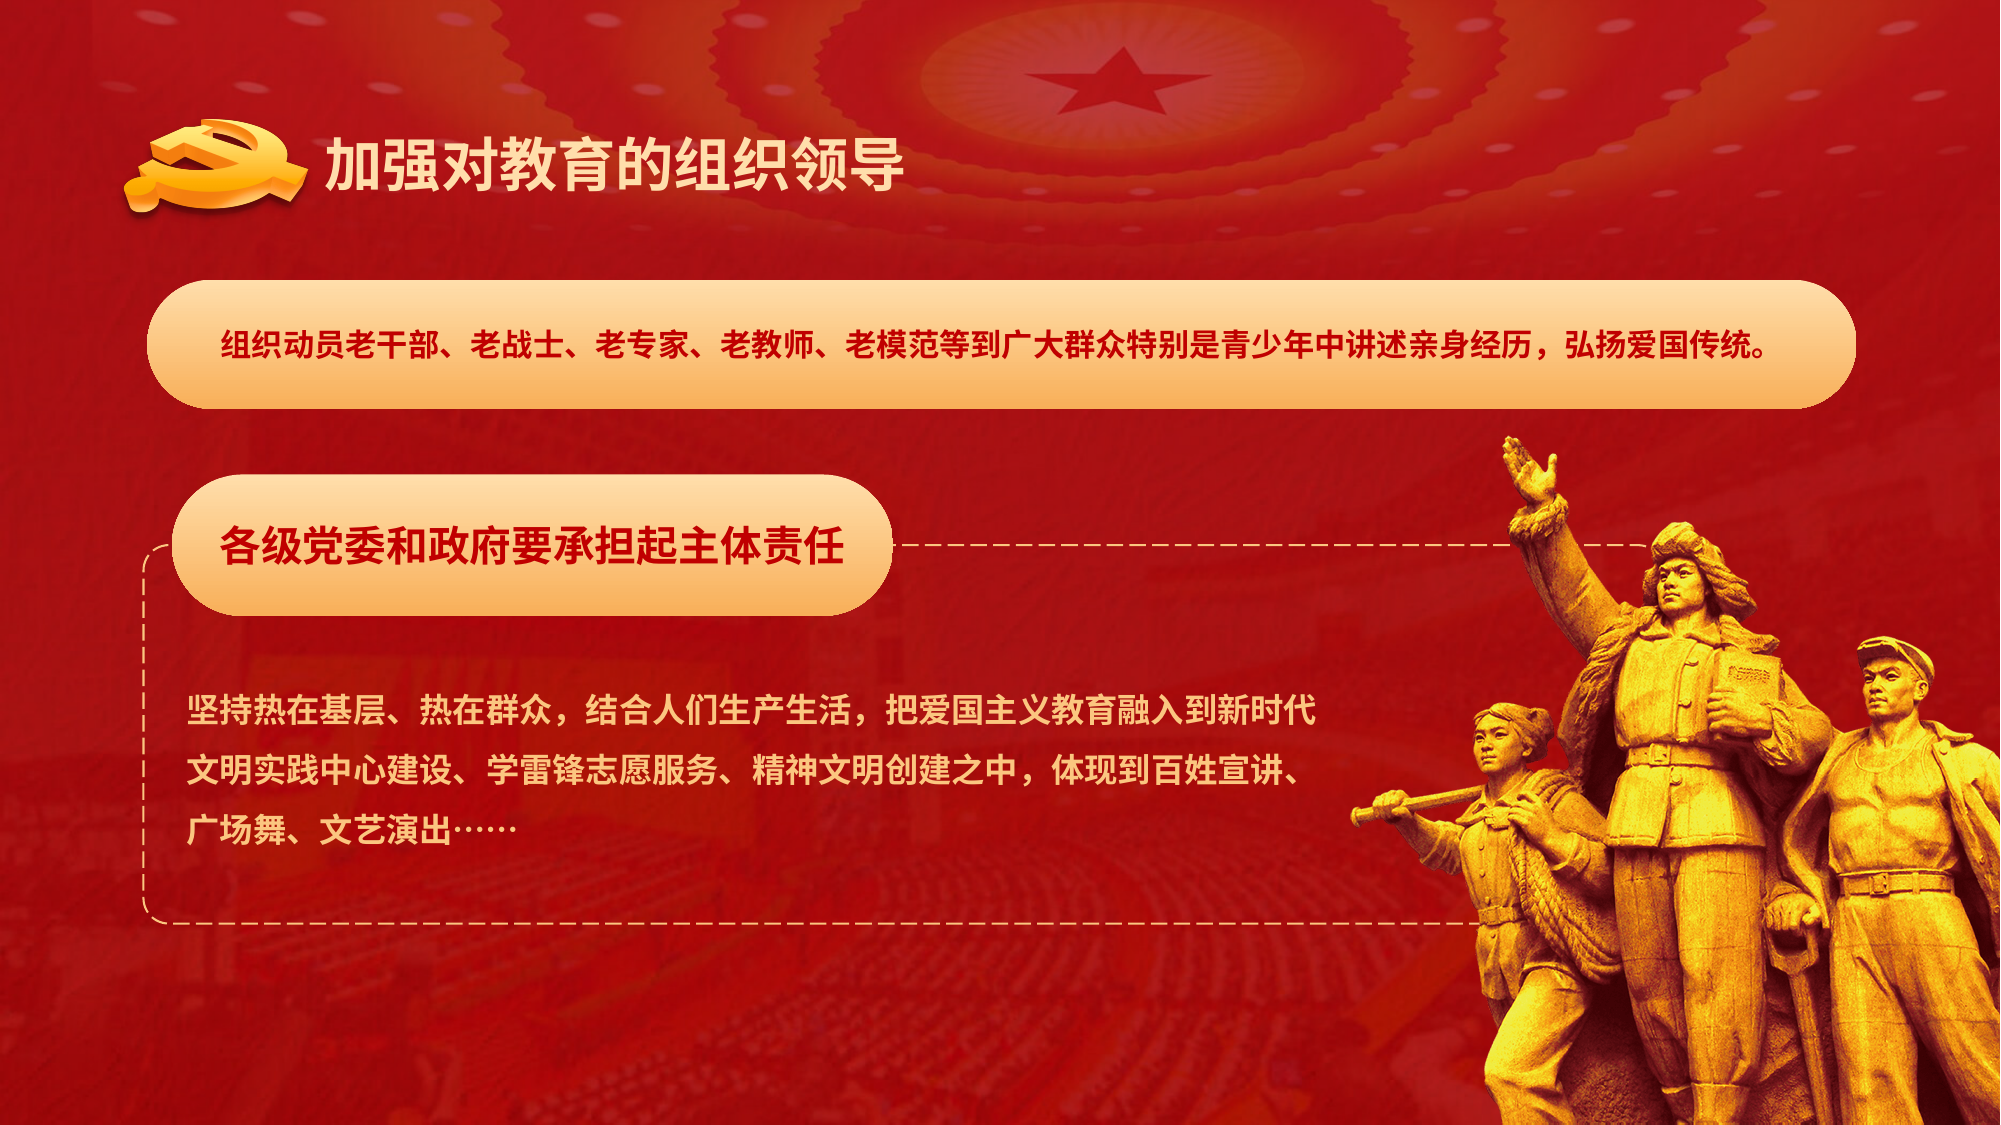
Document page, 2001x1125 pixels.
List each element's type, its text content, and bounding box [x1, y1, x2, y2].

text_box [143, 545, 1349, 924]
text_box 组织动员老干部、老战士、老专家、老教师、老模范等到广大群众特别是青少年中讲述亲身经历，弘扬爱国传统。 [146, 278, 1858, 410]
text_box 各级党委和政府要承担起主体责任 [170, 473, 895, 545]
picture [123, 119, 309, 219]
text_box 加强对教育的组织领导 [309, 120, 1363, 206]
picture [1349, 435, 2000, 1125]
